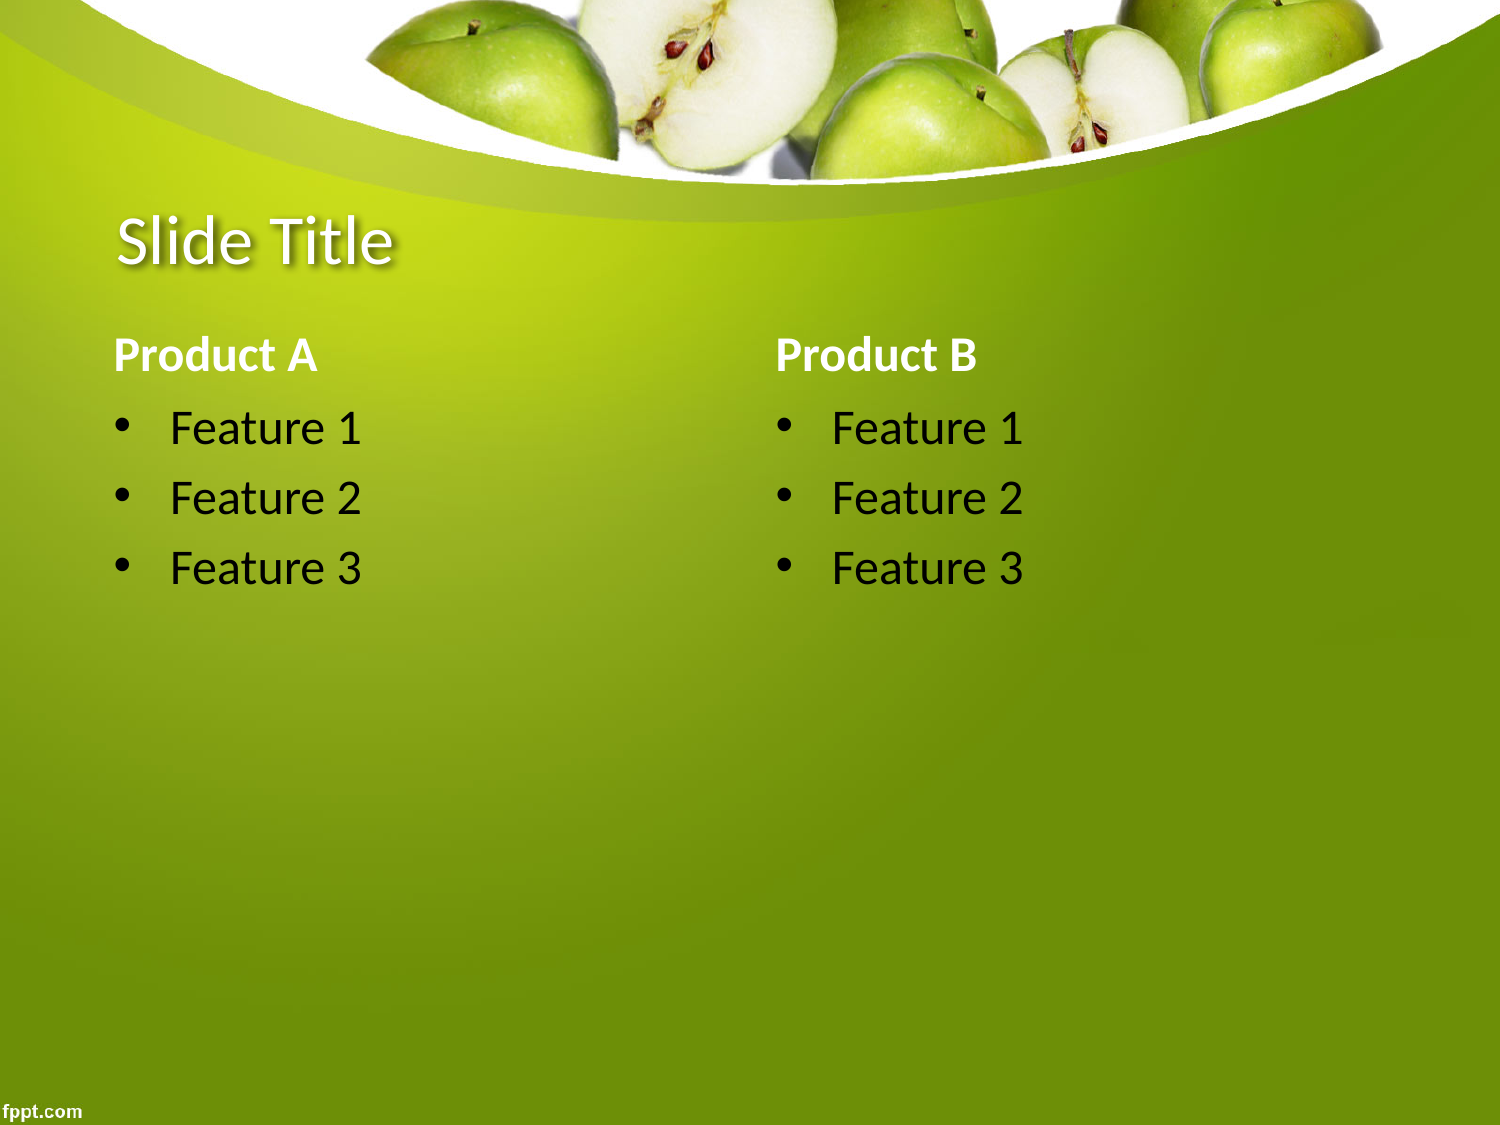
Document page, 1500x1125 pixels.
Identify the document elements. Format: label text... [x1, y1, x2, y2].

list Product A [98, 283, 760, 387]
title Slide Title [101, 186, 1452, 287]
picture [0, 0, 1500, 1125]
list Feature 1 Feature 2 Feature 3 [760, 387, 1424, 886]
list Product B [760, 283, 1424, 387]
list Feature 1 Feature 2 Feature 3 [98, 387, 760, 886]
